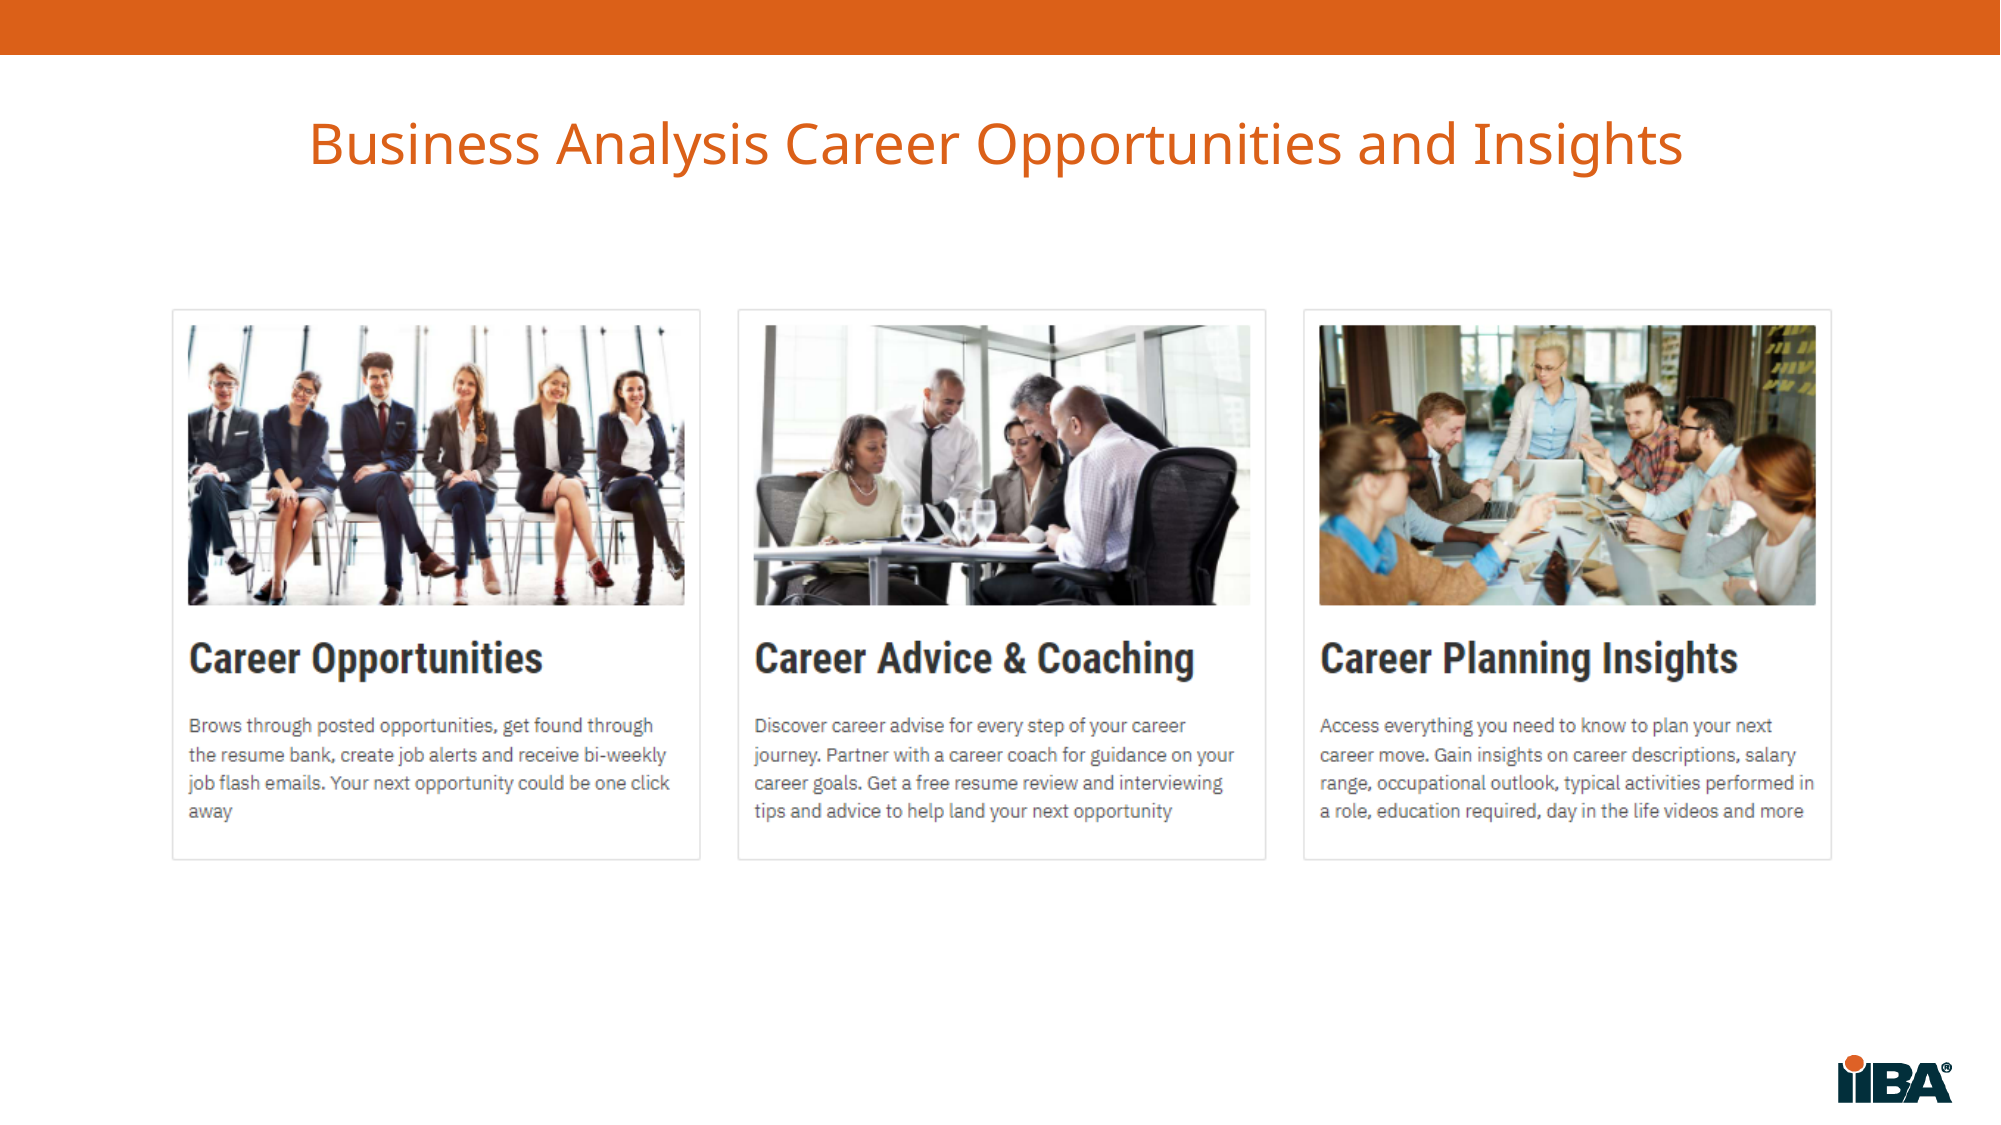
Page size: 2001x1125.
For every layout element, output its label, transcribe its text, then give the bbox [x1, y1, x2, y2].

picture [1832, 1052, 1957, 1109]
title Business Analysis Career Opportunities and Insights [208, 93, 1787, 225]
picture [153, 293, 1847, 871]
